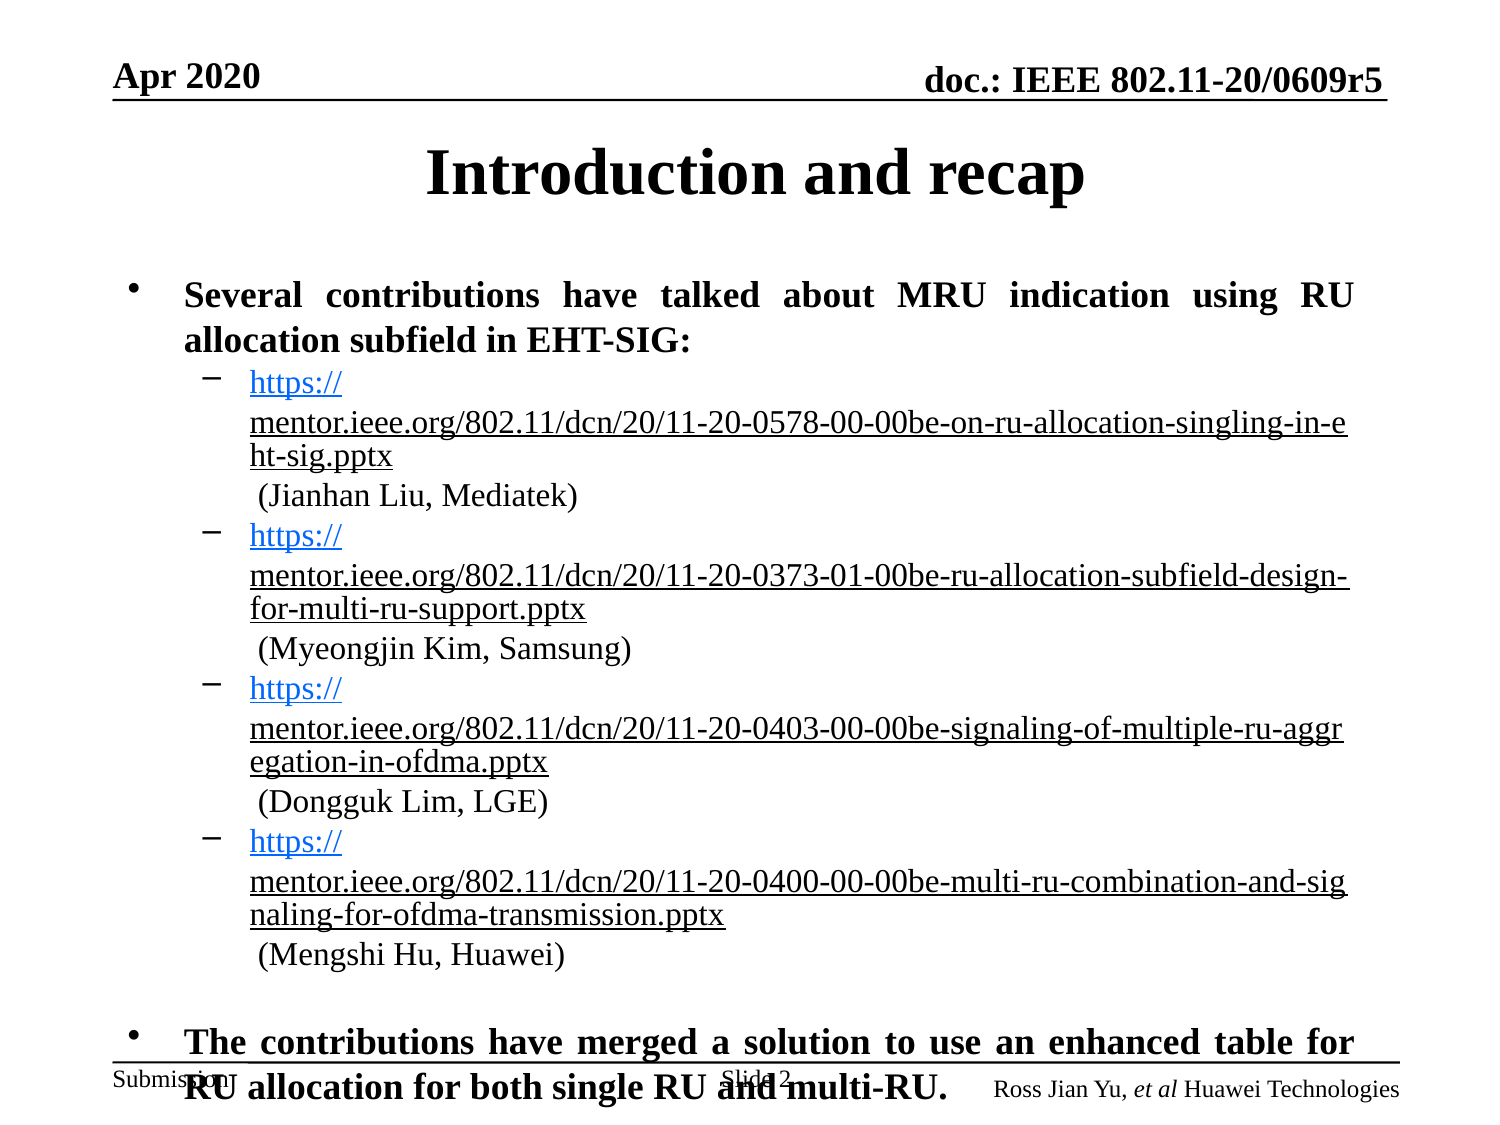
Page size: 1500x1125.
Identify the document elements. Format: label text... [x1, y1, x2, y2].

slide_number Slide 2 [712, 1061, 800, 1093]
list Several contributions have talked about MRU indication using RU allocation subfield in EHT-SIG: https://mentor.ieee.org/802.11/dcn/20/11-20-0578-00-00be-on-ru-allocation-singling-in-eht-sig.pptx (Jianhan Liu, Mediatek) https://mentor.ieee.org/802.11/dcn/20/11-20-0373-01-00be-ru-allocation-subfield-design-for-multi-ru-support.pptx (Myeongjin Kim, Samsung) https://mentor.ieee.org/802.11/dcn/20/11-20-0403-00-00be-signaling-of-multiple-ru-aggregation-in-ofdma.pptx (Dongguk Lim, LGE) https://mentor.ieee.org/802.11/dcn/20/11-20-0400-00-00be-multi-ru-combination-and-signaling-for-ofdma-transmission.pptx (Mengshi Hu, Huawei) The contributions have merged a solution to use an enhanced table for RU allocation for both single RU and multi-RU. This contribution further discusses several aspects regarding the detailed signaling, and talks about the pro and con. [112, 262, 1371, 988]
title Introduction and recap [99, 123, 1413, 212]
